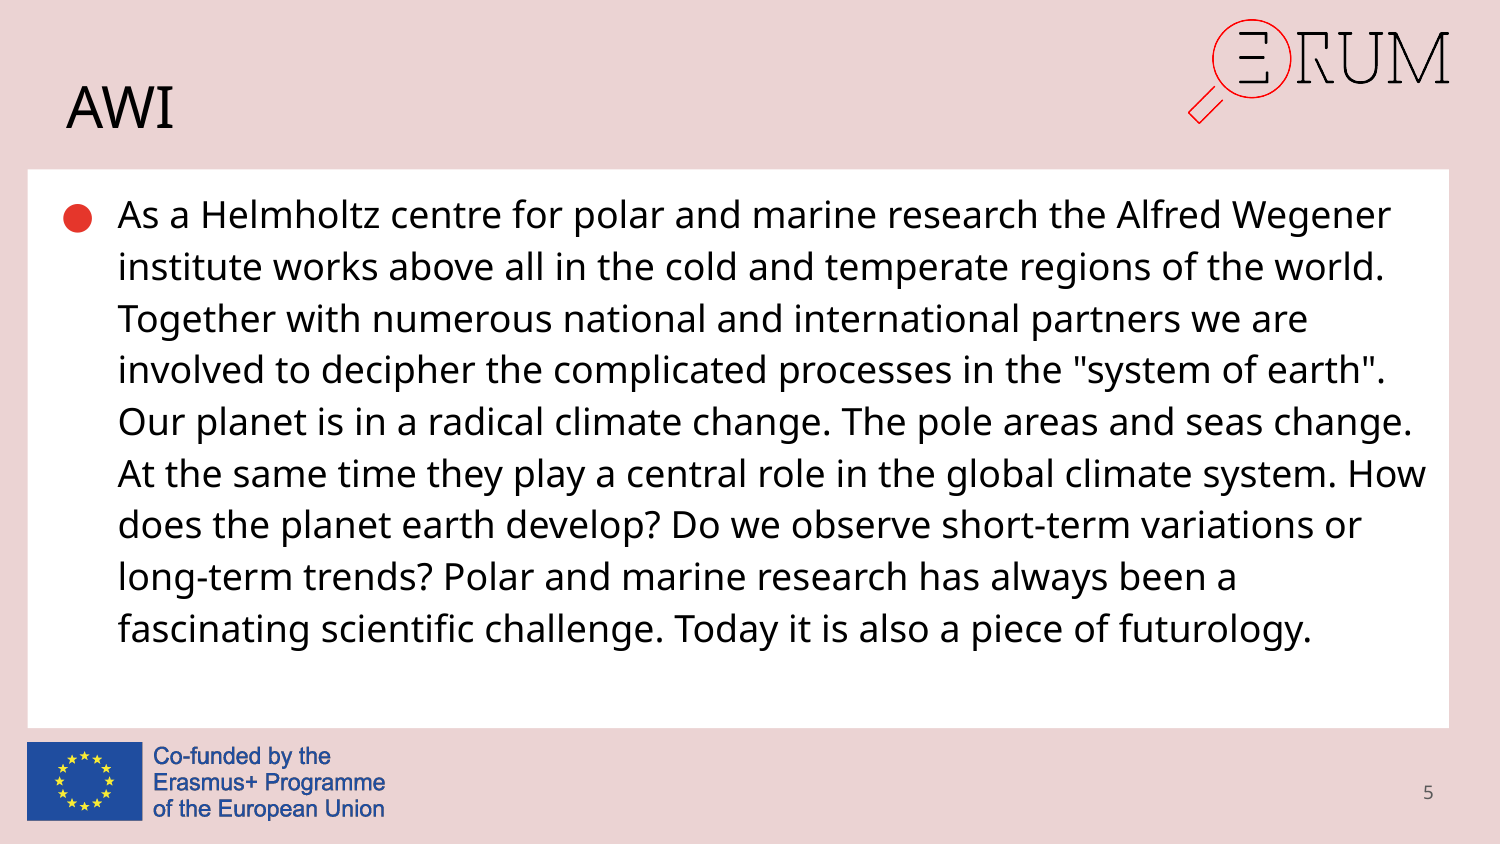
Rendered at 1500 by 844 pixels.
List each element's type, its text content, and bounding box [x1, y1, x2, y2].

list As a Helmholtz centre for polar and marine research the Alfred Wegener institute works above all in the cold and temperate regions of the world. Together with numerous national and international partners we are involved to decipher the complicated processes in the "system of earth". Our planet is in a radical climate change. The pole areas and seas change. At the same time they play a central role in the global climate system. How does the planet earth develop? Do we observe short-term variations or long-term trends? Polar and marine research has always been a fascinating scientific challenge. Today it is also a piece of futurology. [27, 169, 1449, 729]
picture [27, 742, 385, 821]
title AWI [51, 55, 1168, 150]
picture [1136, 0, 1500, 137]
slide_number 5 [1358, 761, 1449, 826]
